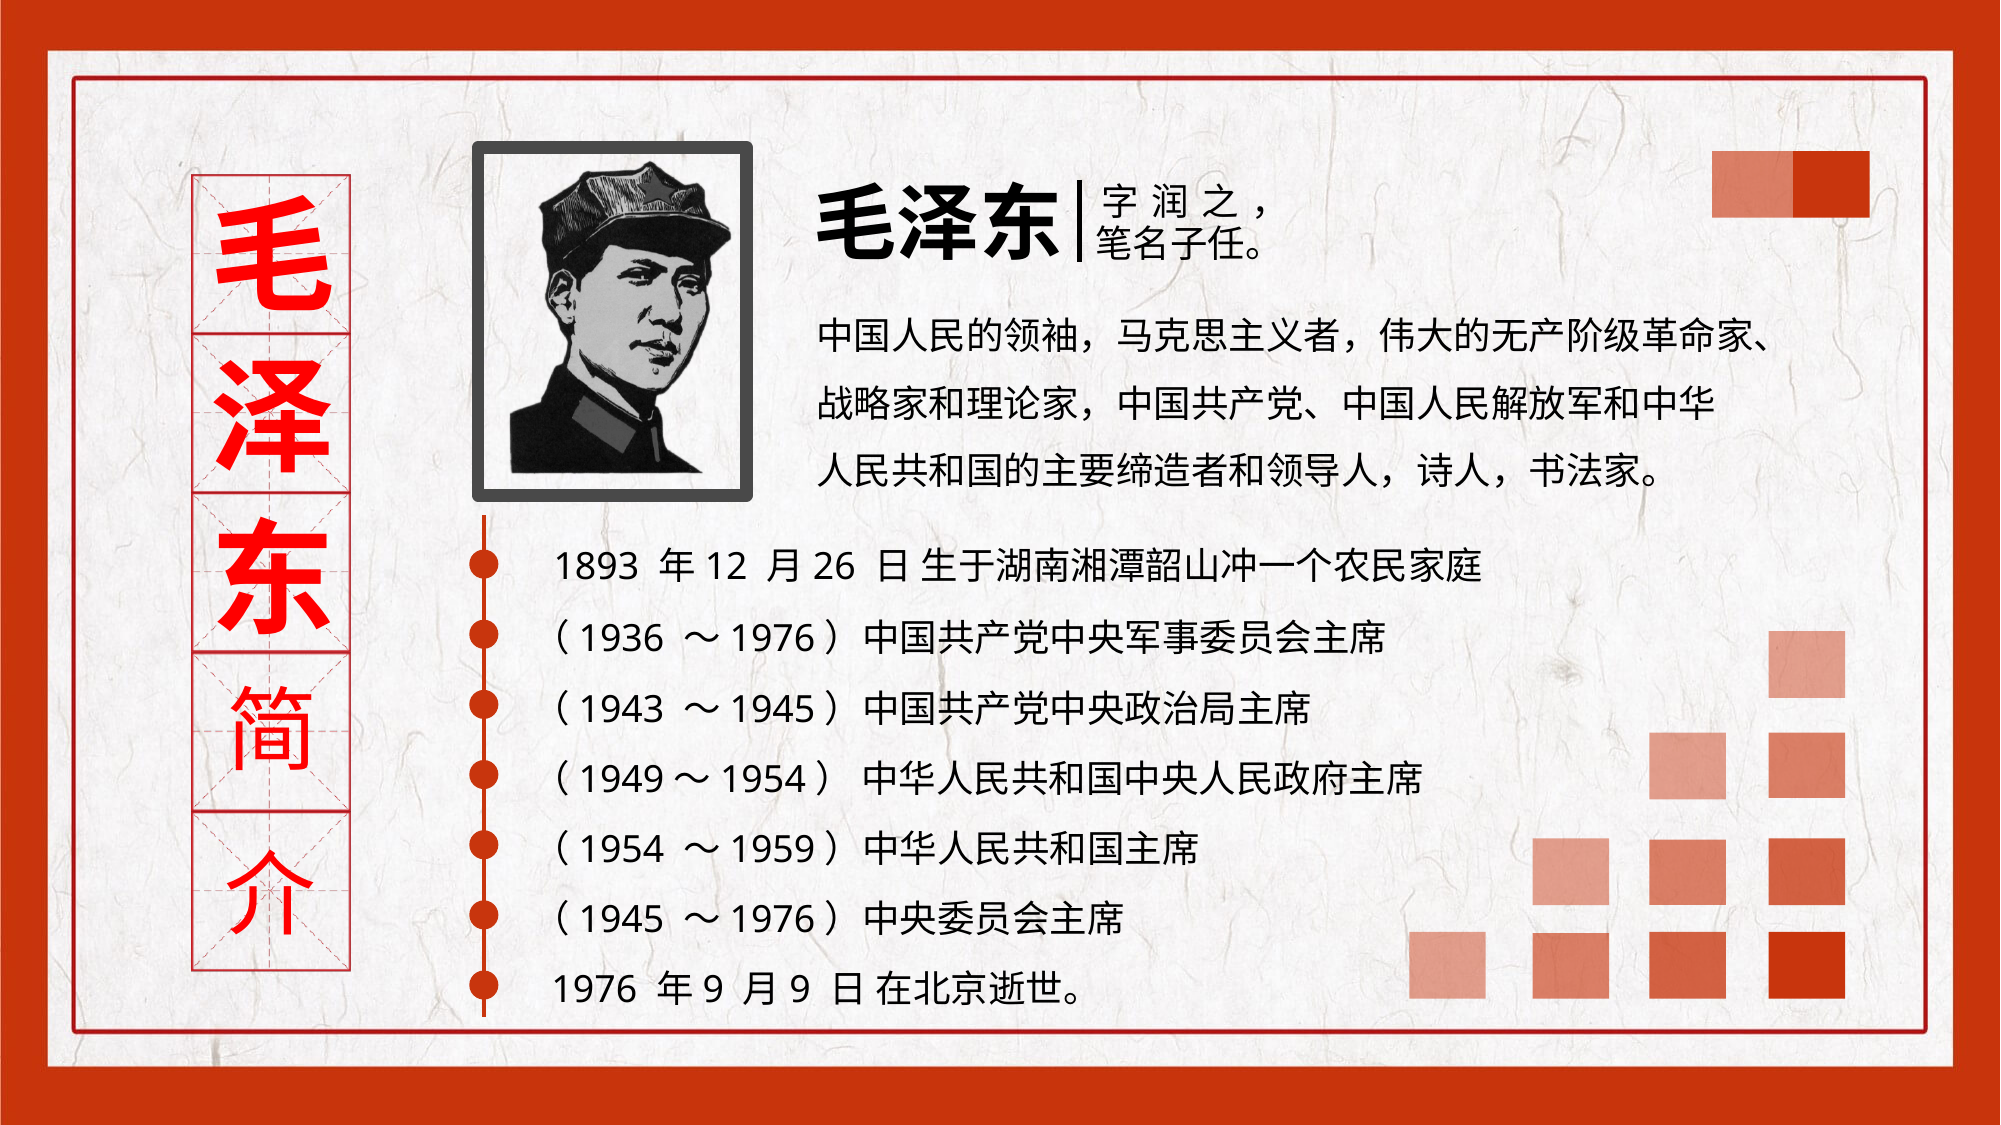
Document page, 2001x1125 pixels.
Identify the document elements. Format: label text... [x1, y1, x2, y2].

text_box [1079, 171, 1312, 274]
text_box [1409, 631, 1846, 999]
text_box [352, 486, 683, 661]
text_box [194, 169, 352, 956]
text_box 中国人民的领袖，马克思主义者，伟大的无产阶级革命家、 战略家和理论家，中国共产党、中国人民解放军和中华 人民共和国的主要缔造者和领导人，诗人，书法家。 [801, 282, 1807, 545]
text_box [470, 514, 498, 1017]
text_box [0, 486, 194, 661]
text_box 1893 年12 月26 日 生于湖南湘潭韶山冲一个农民家庭 （1936 ～1976）中国共产党中央军事委员会主席 （1943 ～1945）中国共产党中央政治局主席 （1949～1954） 中华人民共和国中央人民政府主席 （1954 ～1959）中华人民共和国主席 （1945 ～1976）中央委员会主席 1976 年9 月9 日 在北京逝世。 [517, 505, 1566, 1018]
picture [0, 0, 2000, 1125]
picture [484, 153, 741, 490]
text_box 毛泽东 [798, 162, 1078, 278]
